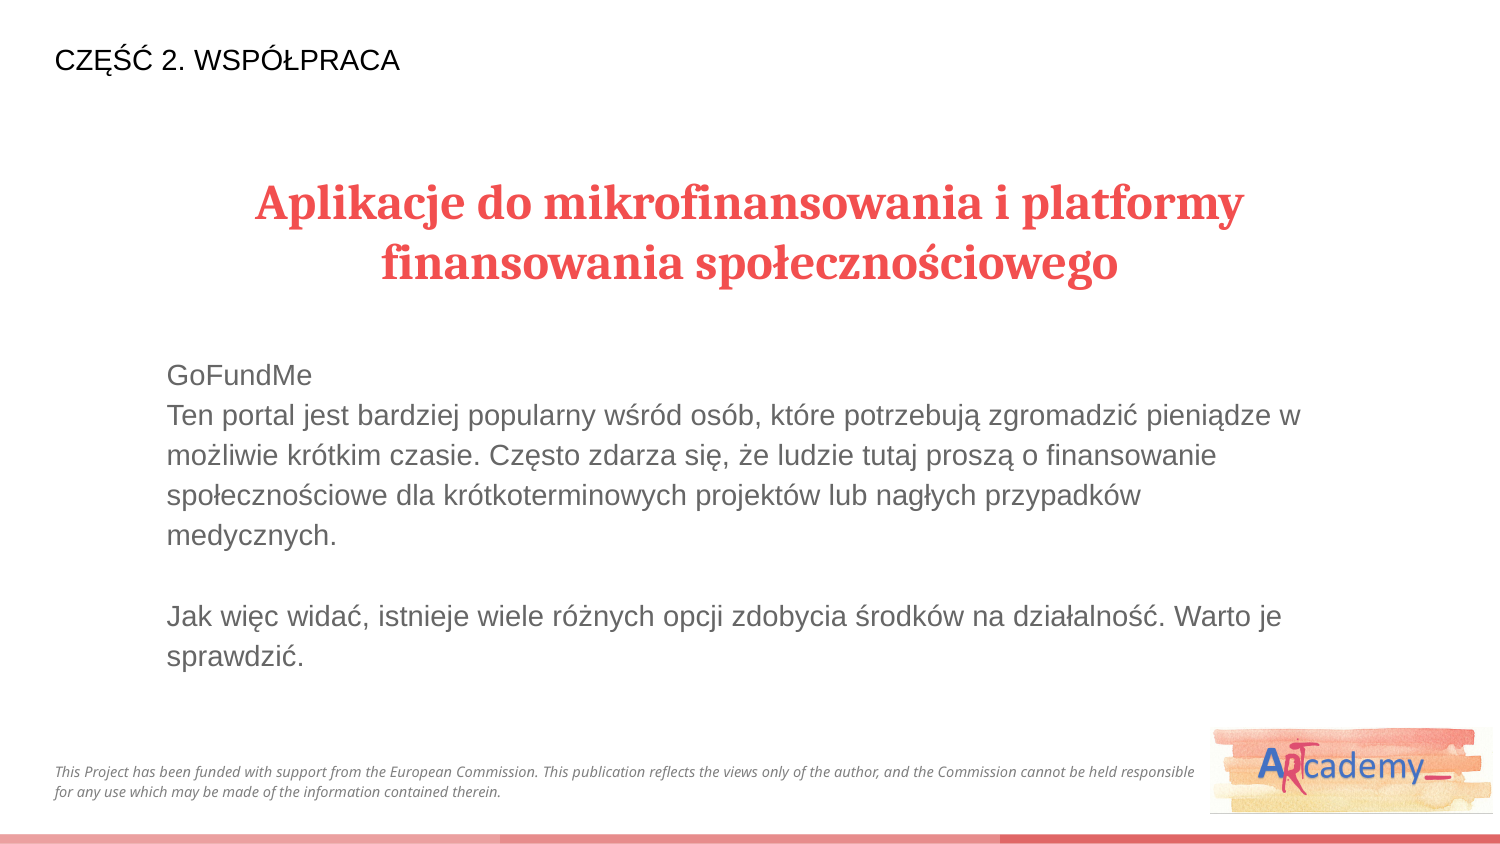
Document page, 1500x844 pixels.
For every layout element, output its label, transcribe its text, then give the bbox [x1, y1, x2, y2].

picture [1210, 709, 1493, 844]
text_box This Project has been funded with support from the European Commission. This publication reflects the views only of the author, and the Commission cannot be held responsible for any use which may be made of the information contained therein. [39, 754, 1205, 799]
title Aplikacje do mikrofinansowania i platformy finansowania społecznościowego [164, 135, 1336, 305]
text_box CZĘŚĆ 2. WSPÓŁPRACA [39, 33, 461, 84]
list GoFundMe Ten portal jest bardziej popularny wśród osób, które potrzebują zgromadzić pieniądze w możliwie krótkim czasie. Często zdarza się, że ludzie tutaj proszą o finansowanie społecznościowe dla krótkoterminowych projektów lub nagłych przypadków medycznych. Jak więc widać, istnieje wiele różnych opcji zdobycia środków na działalność. Warto je sprawdzić. [128, 335, 1336, 702]
